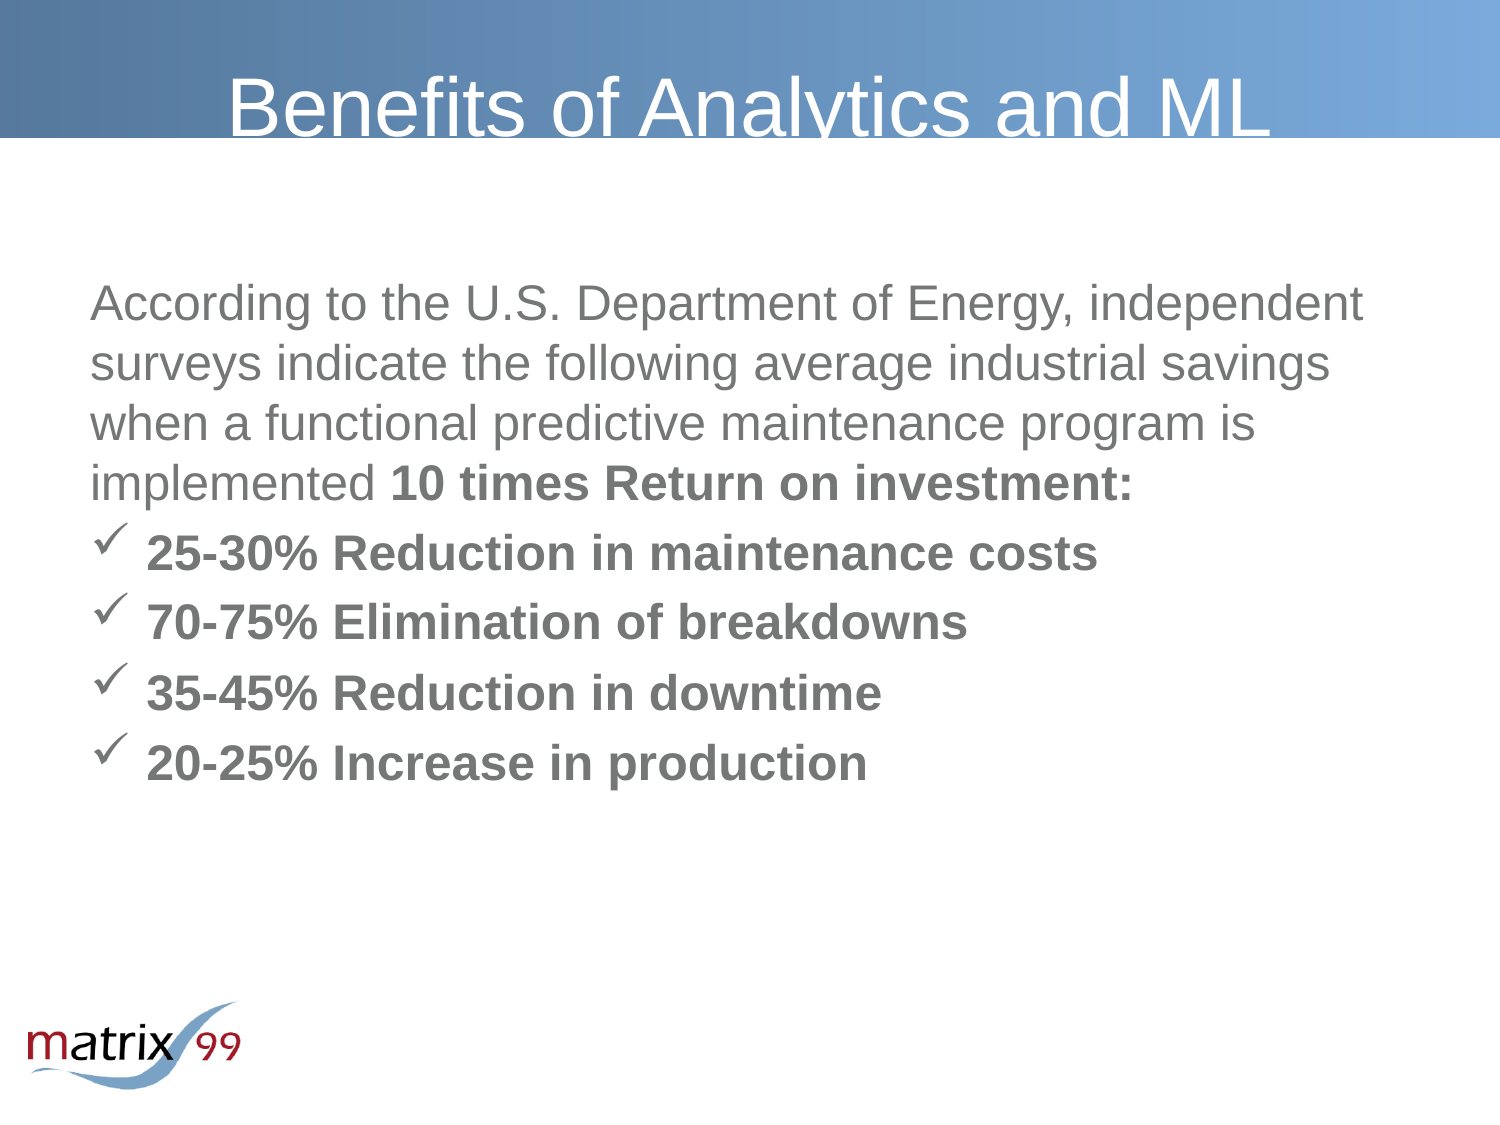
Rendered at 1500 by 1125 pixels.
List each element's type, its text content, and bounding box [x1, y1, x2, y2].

list According to the U.S. Department of Energy, independent surveys indicate the following average industrial savings when a functional predictive maintenance program is implemented 10 times Return on investment: 25-30% Reduction in maintenance costs 70-75% Elimination of breakdowns 35-45% Reduction in downtime 20-25% Increase in production [75, 262, 1425, 1005]
title Benefits of Analytics and ML [75, 45, 1425, 161]
picture [28, 1000, 261, 1110]
